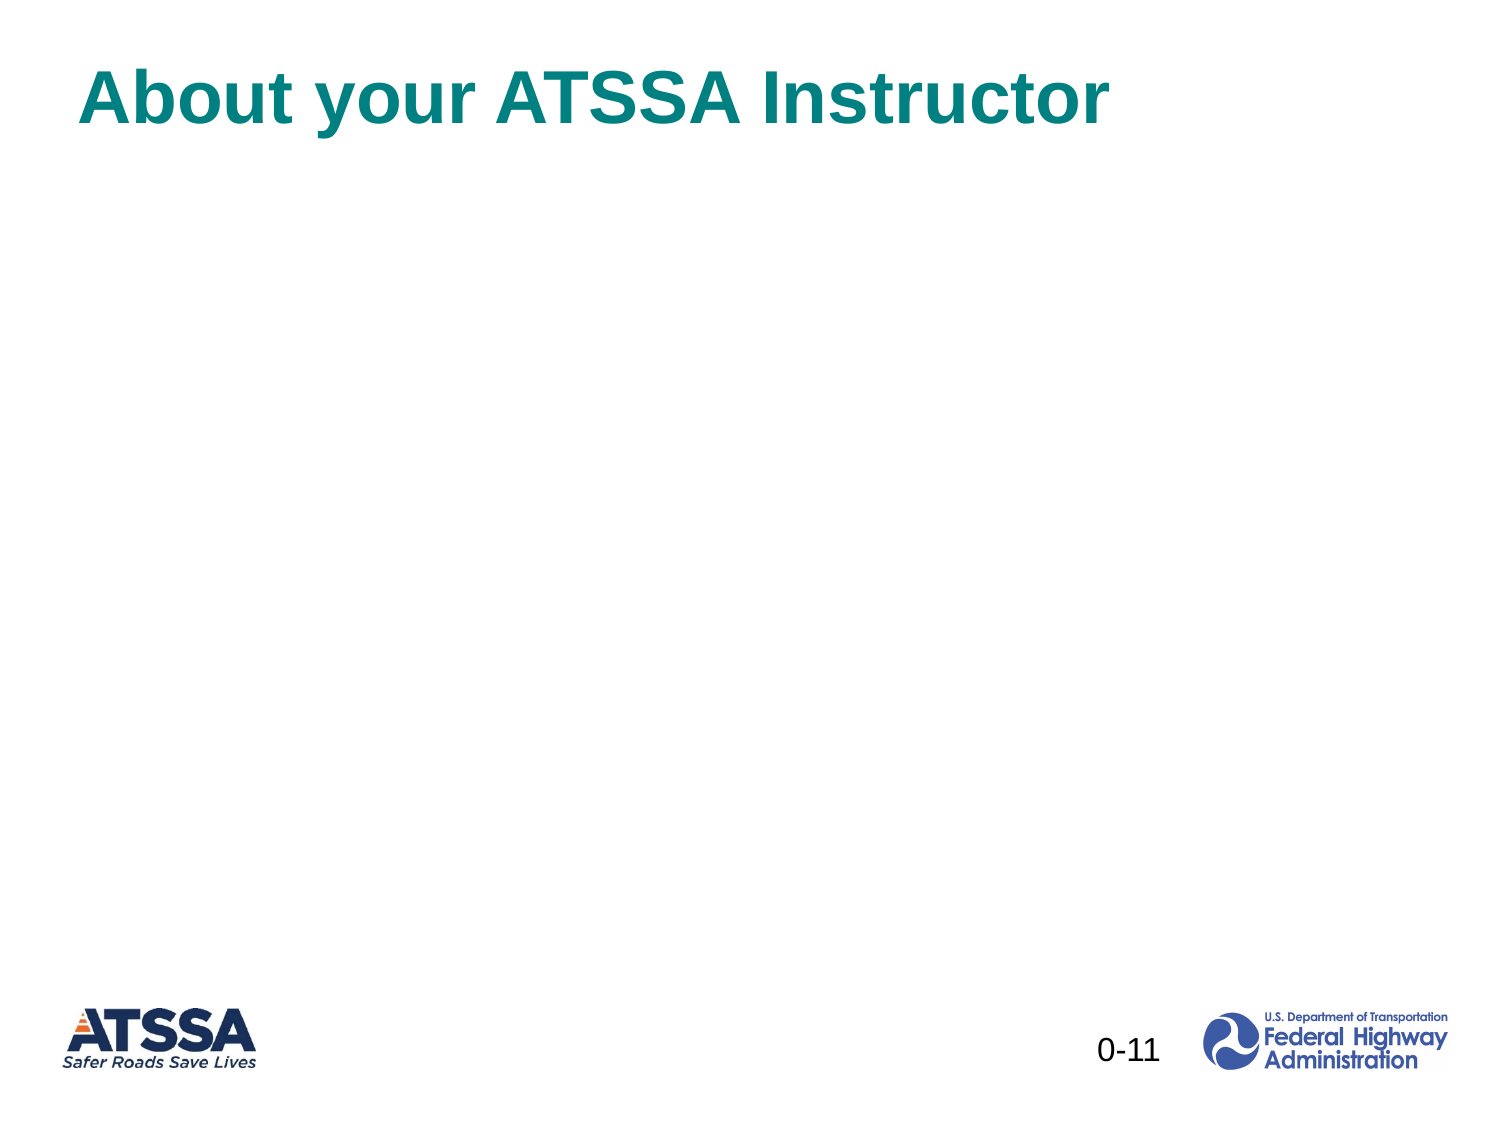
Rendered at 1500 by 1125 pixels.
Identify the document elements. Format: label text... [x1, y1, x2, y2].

picture [62, 1008, 256, 1068]
picture [1200, 1008, 1450, 1072]
title About your ATSSA Instructor [62, 0, 1500, 188]
